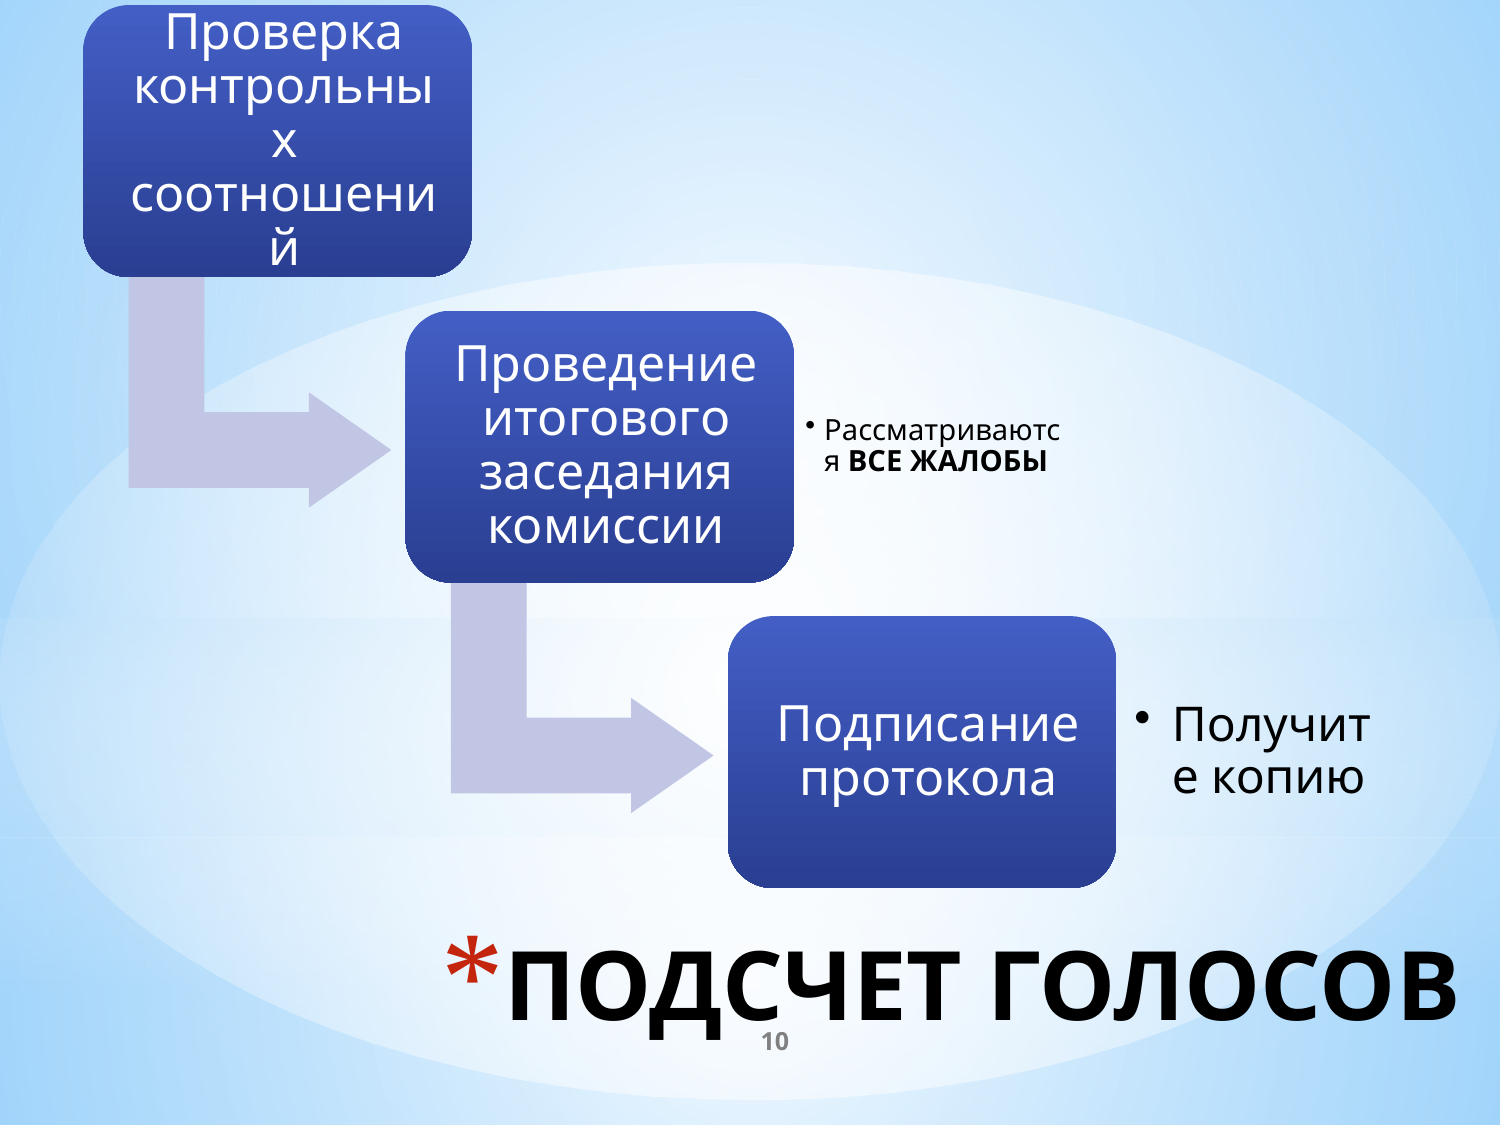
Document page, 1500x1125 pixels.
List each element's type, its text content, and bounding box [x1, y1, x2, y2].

slide_number 10 [624, 1012, 925, 1073]
title ПОДСЧЕТ ГОЛОСОВ [407, 916, 1476, 1105]
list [0, 0, 1483, 894]
